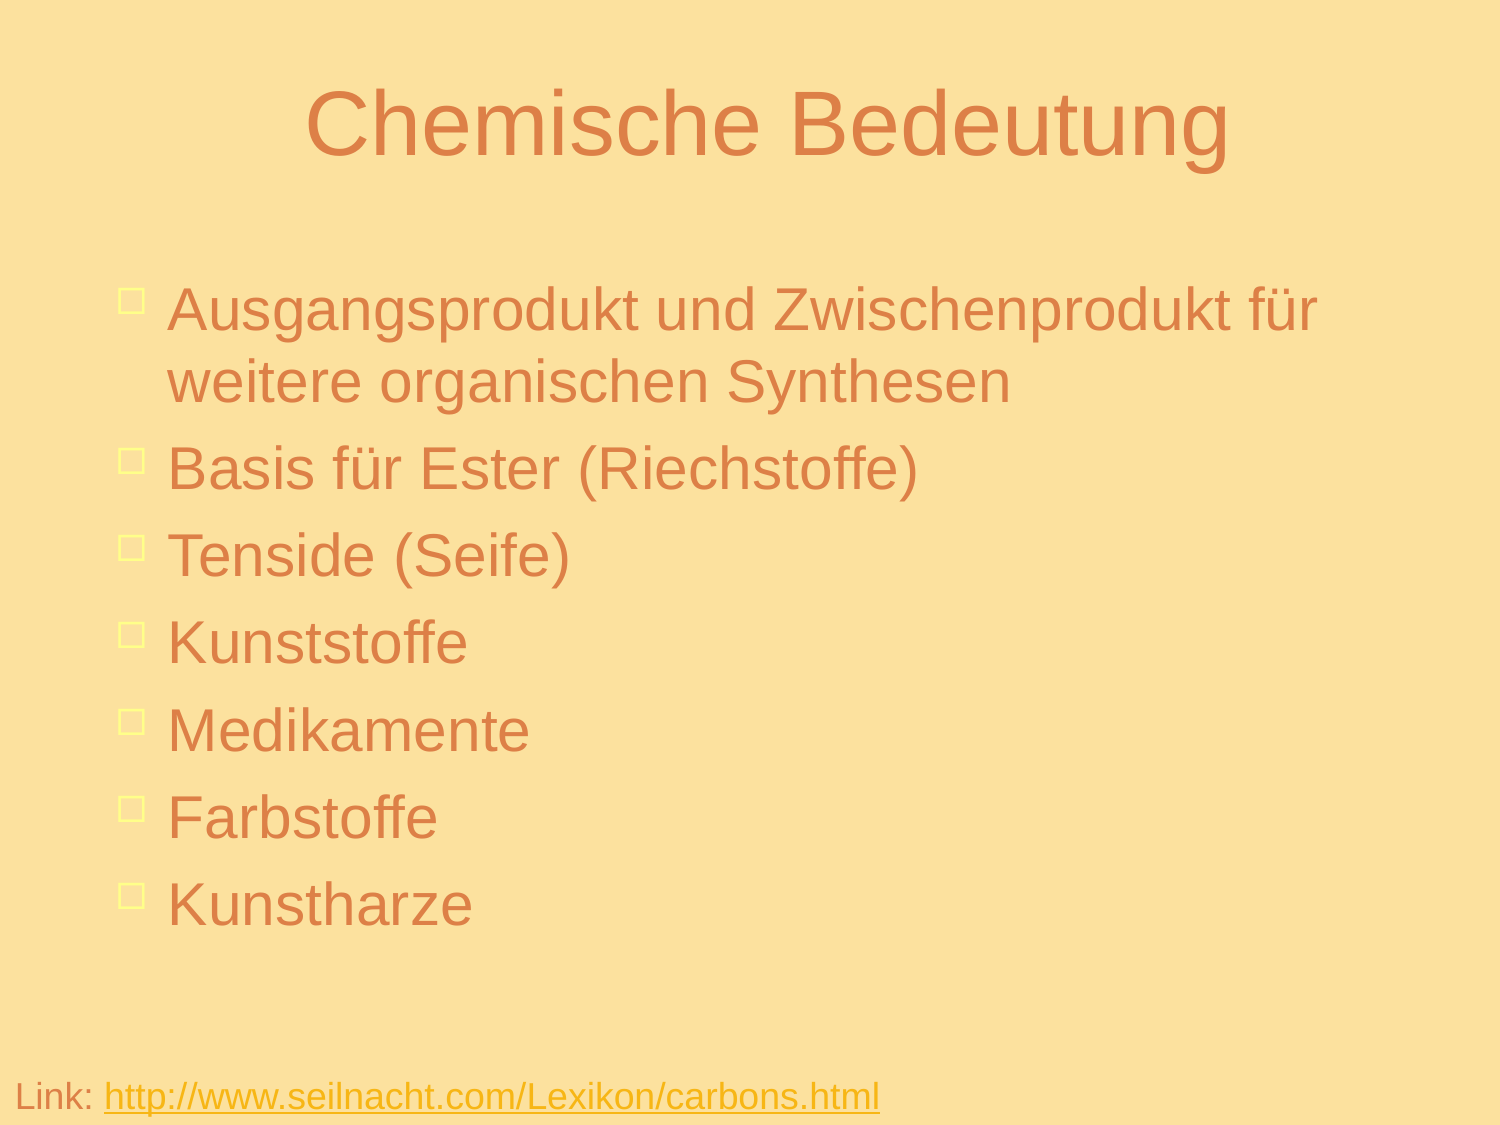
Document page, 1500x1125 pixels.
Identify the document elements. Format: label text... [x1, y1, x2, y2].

list Ausgangsprodukt und Zwischenprodukt für weitere organischen Synthesen Basis für Ester (Riechstoffe) Tenside (Seife) Kunststoffe Medikamente Farbstoffe Kunstharze [100, 262, 1439, 1006]
title Chemische Bedeutung [99, 37, 1438, 201]
text_box Link: http://www.seilnacht.com/Lexikon/carbons.html [0, 1064, 1500, 1125]
